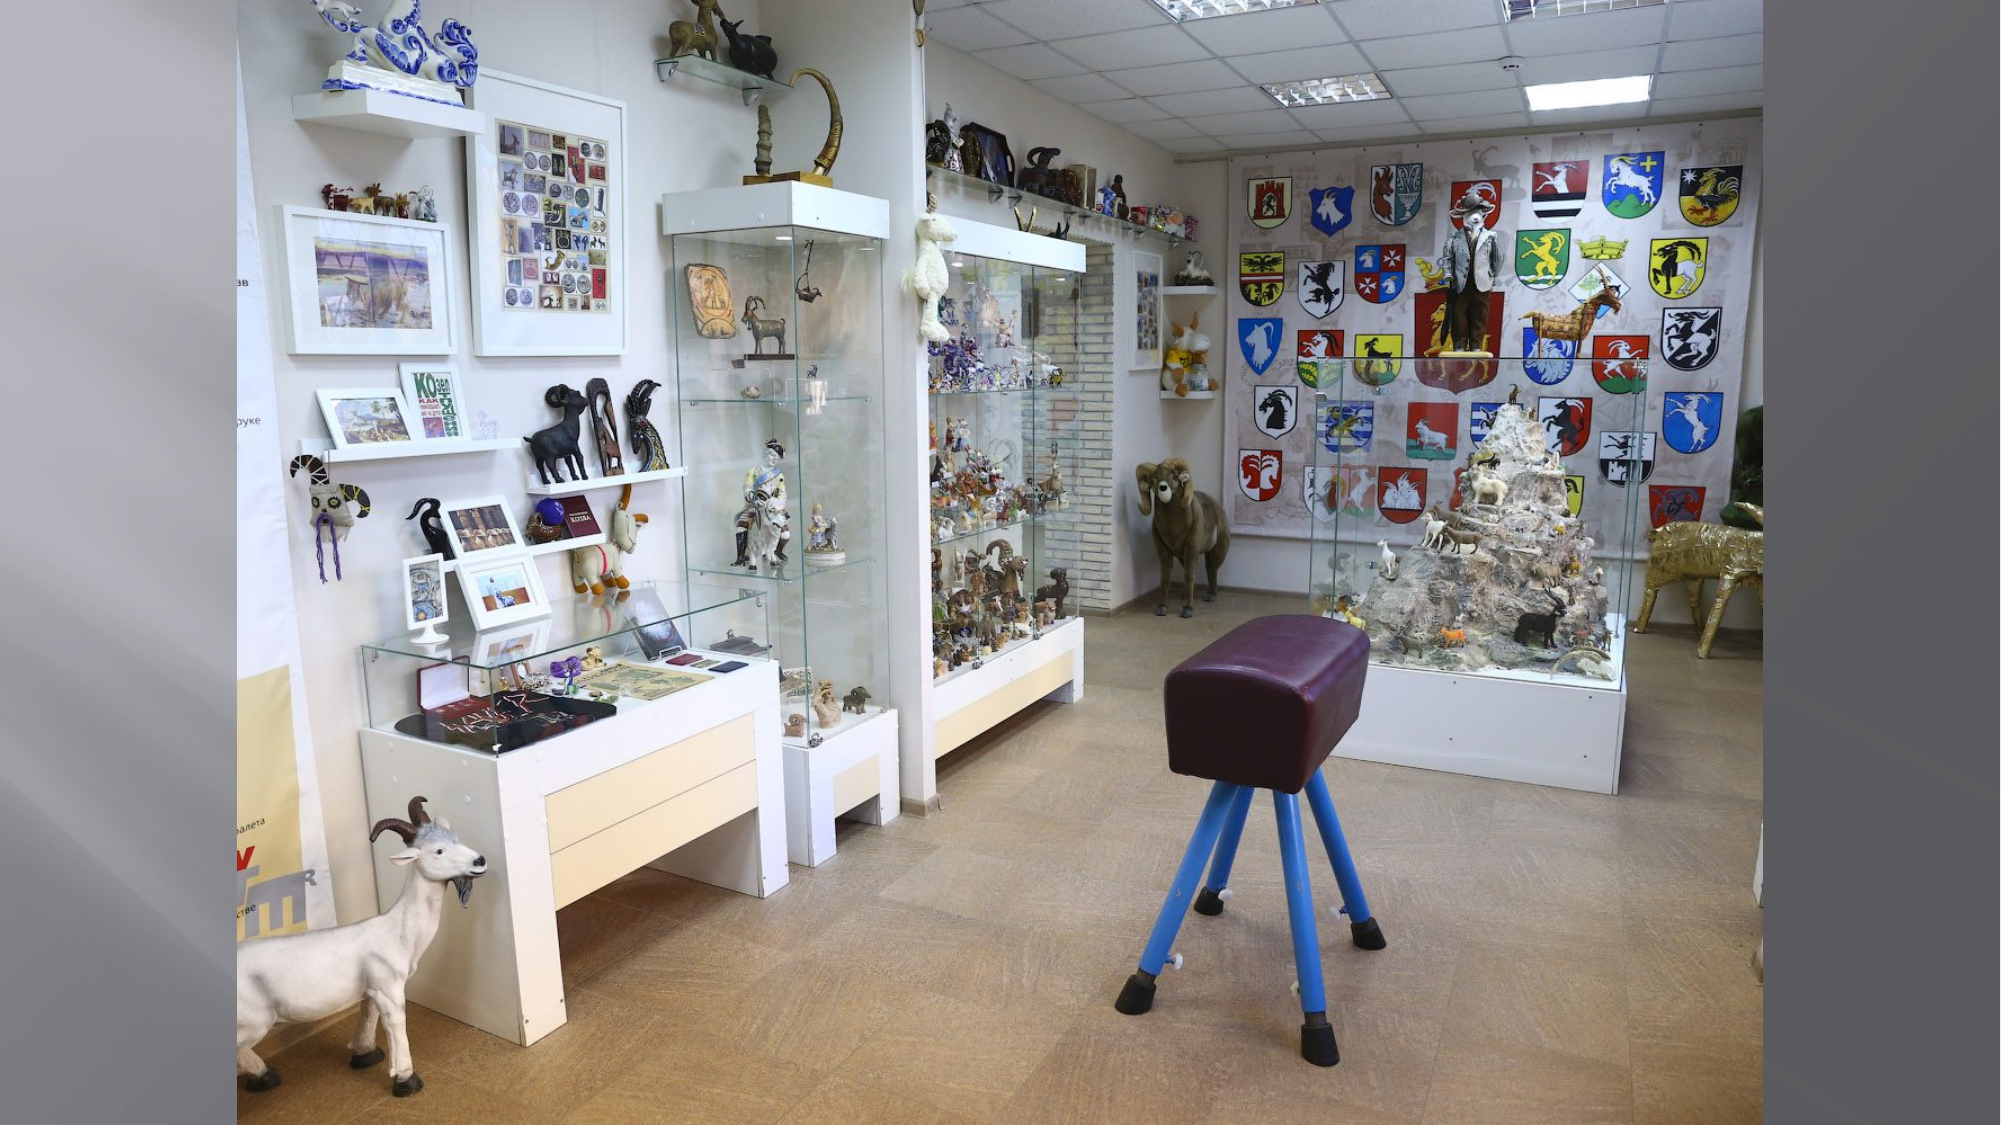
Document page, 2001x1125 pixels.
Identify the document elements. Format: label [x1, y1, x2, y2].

picture [237, 0, 1763, 1125]
